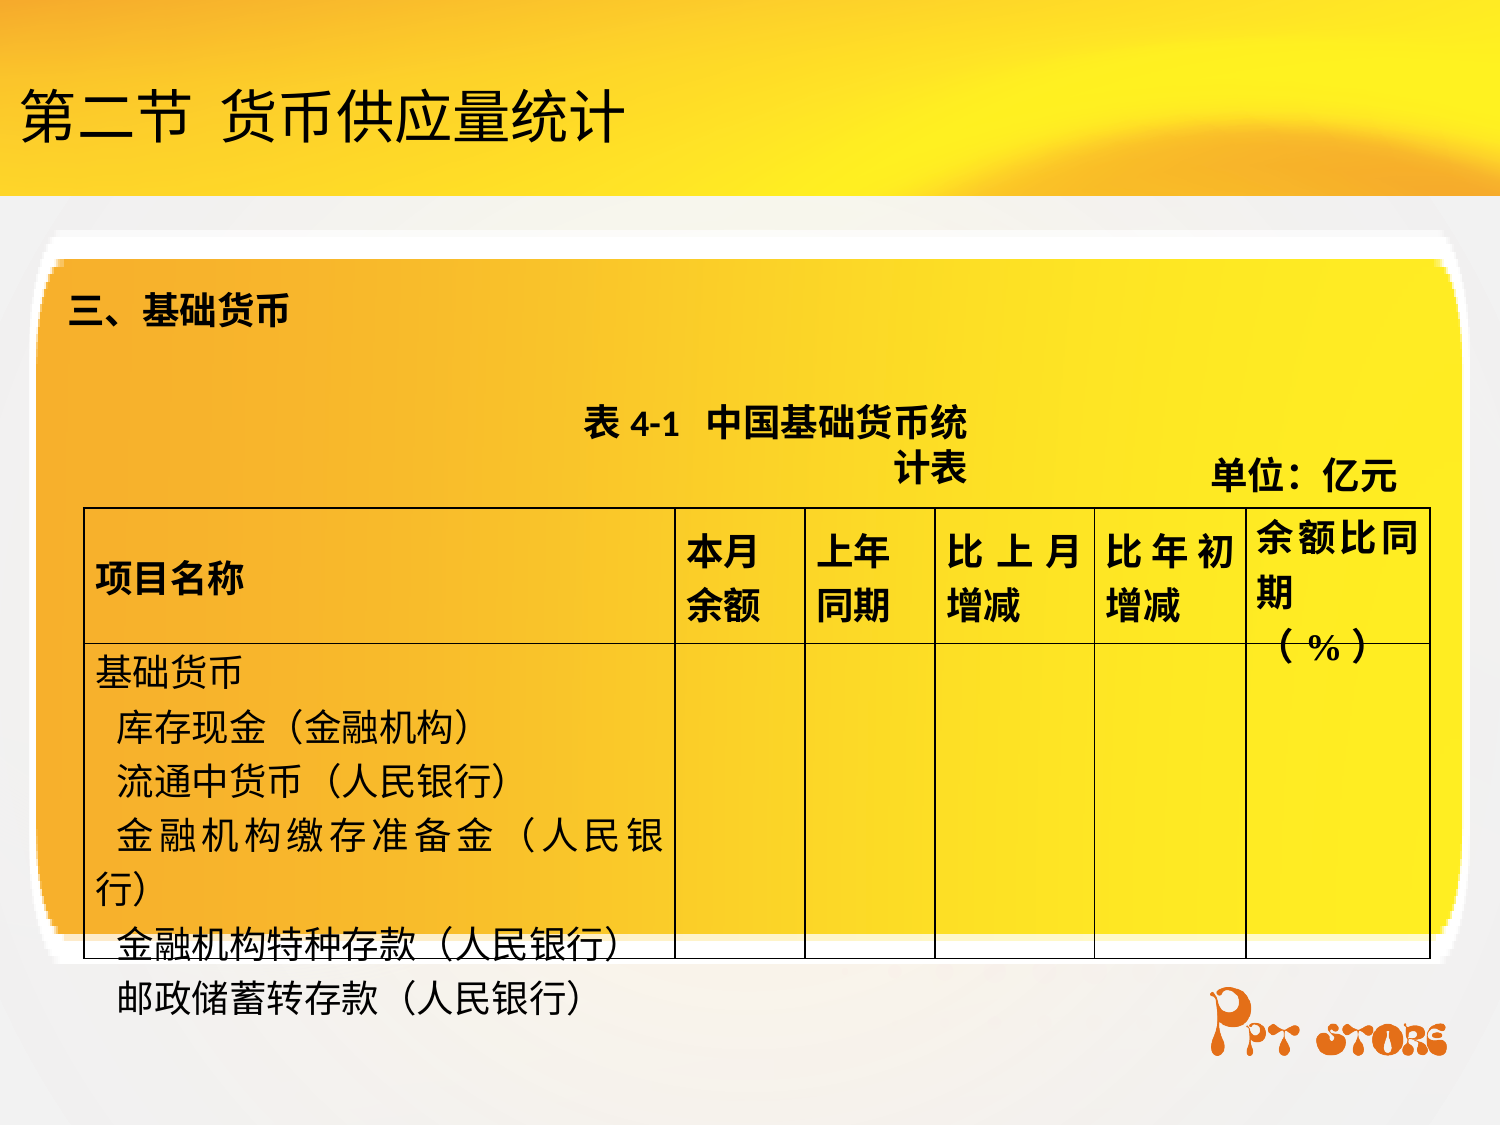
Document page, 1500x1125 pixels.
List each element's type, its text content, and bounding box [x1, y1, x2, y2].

title 第二节 货币供应量统计 [0, 56, 999, 173]
picture [0, 0, 1500, 1125]
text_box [29, 229, 1473, 965]
